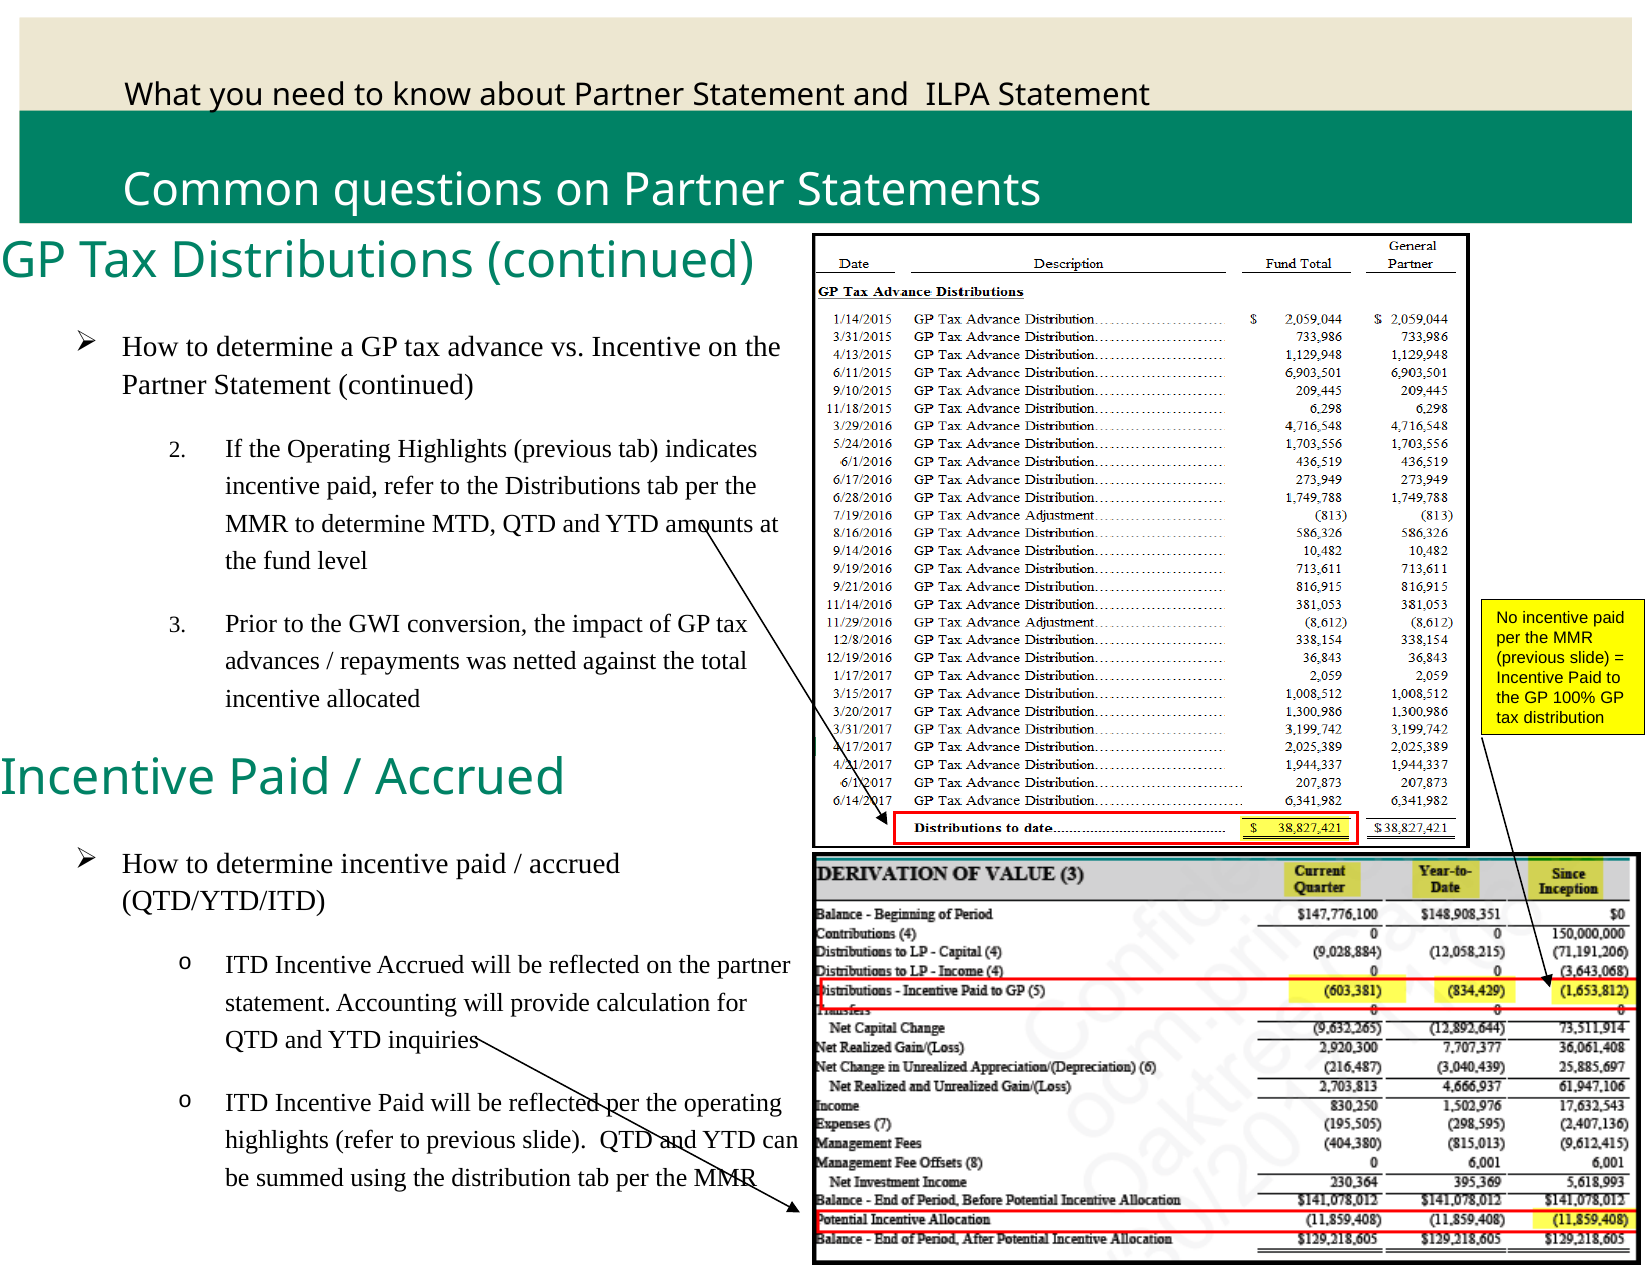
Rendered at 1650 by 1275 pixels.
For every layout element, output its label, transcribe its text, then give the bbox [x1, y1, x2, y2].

picture [812, 233, 1470, 849]
text_box No incentive paid per the MMR (previous slide) = Incentive Paid to the GP 100% GP tax distribution [1481, 599, 1645, 735]
list GP Tax Distributions (continued) How to determine a GP tax advance vs. Incentive on the Partner Statement (continued) If the Operating Highlights (previous tab) indicates incentive paid, refer to the Distributions tab per the MMR to determine MTD, QTD and YTD amounts at the fund level Prior to the GWI conversion, the impact of GP tax advances / repayments was netted against the total incentive allocated Incentive Paid / Accrued How to determine incentive paid / accrued (QTD/YTD/ITD) ITD Incentive Accrued will be reflected on the partner statement. Accounting will provide calculation for QTD and YTD inquiries ITD Incentive Paid will be reflected per the operating highlights (refer to previous slide). QTD and YTD can be summed using the distribution tab per the MMR [0, 249, 801, 1275]
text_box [1481, 737, 1551, 988]
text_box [474, 1037, 801, 1213]
title Common questions on Partner Statements [105, 142, 1591, 231]
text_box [699, 520, 888, 826]
picture [812, 852, 1641, 1266]
